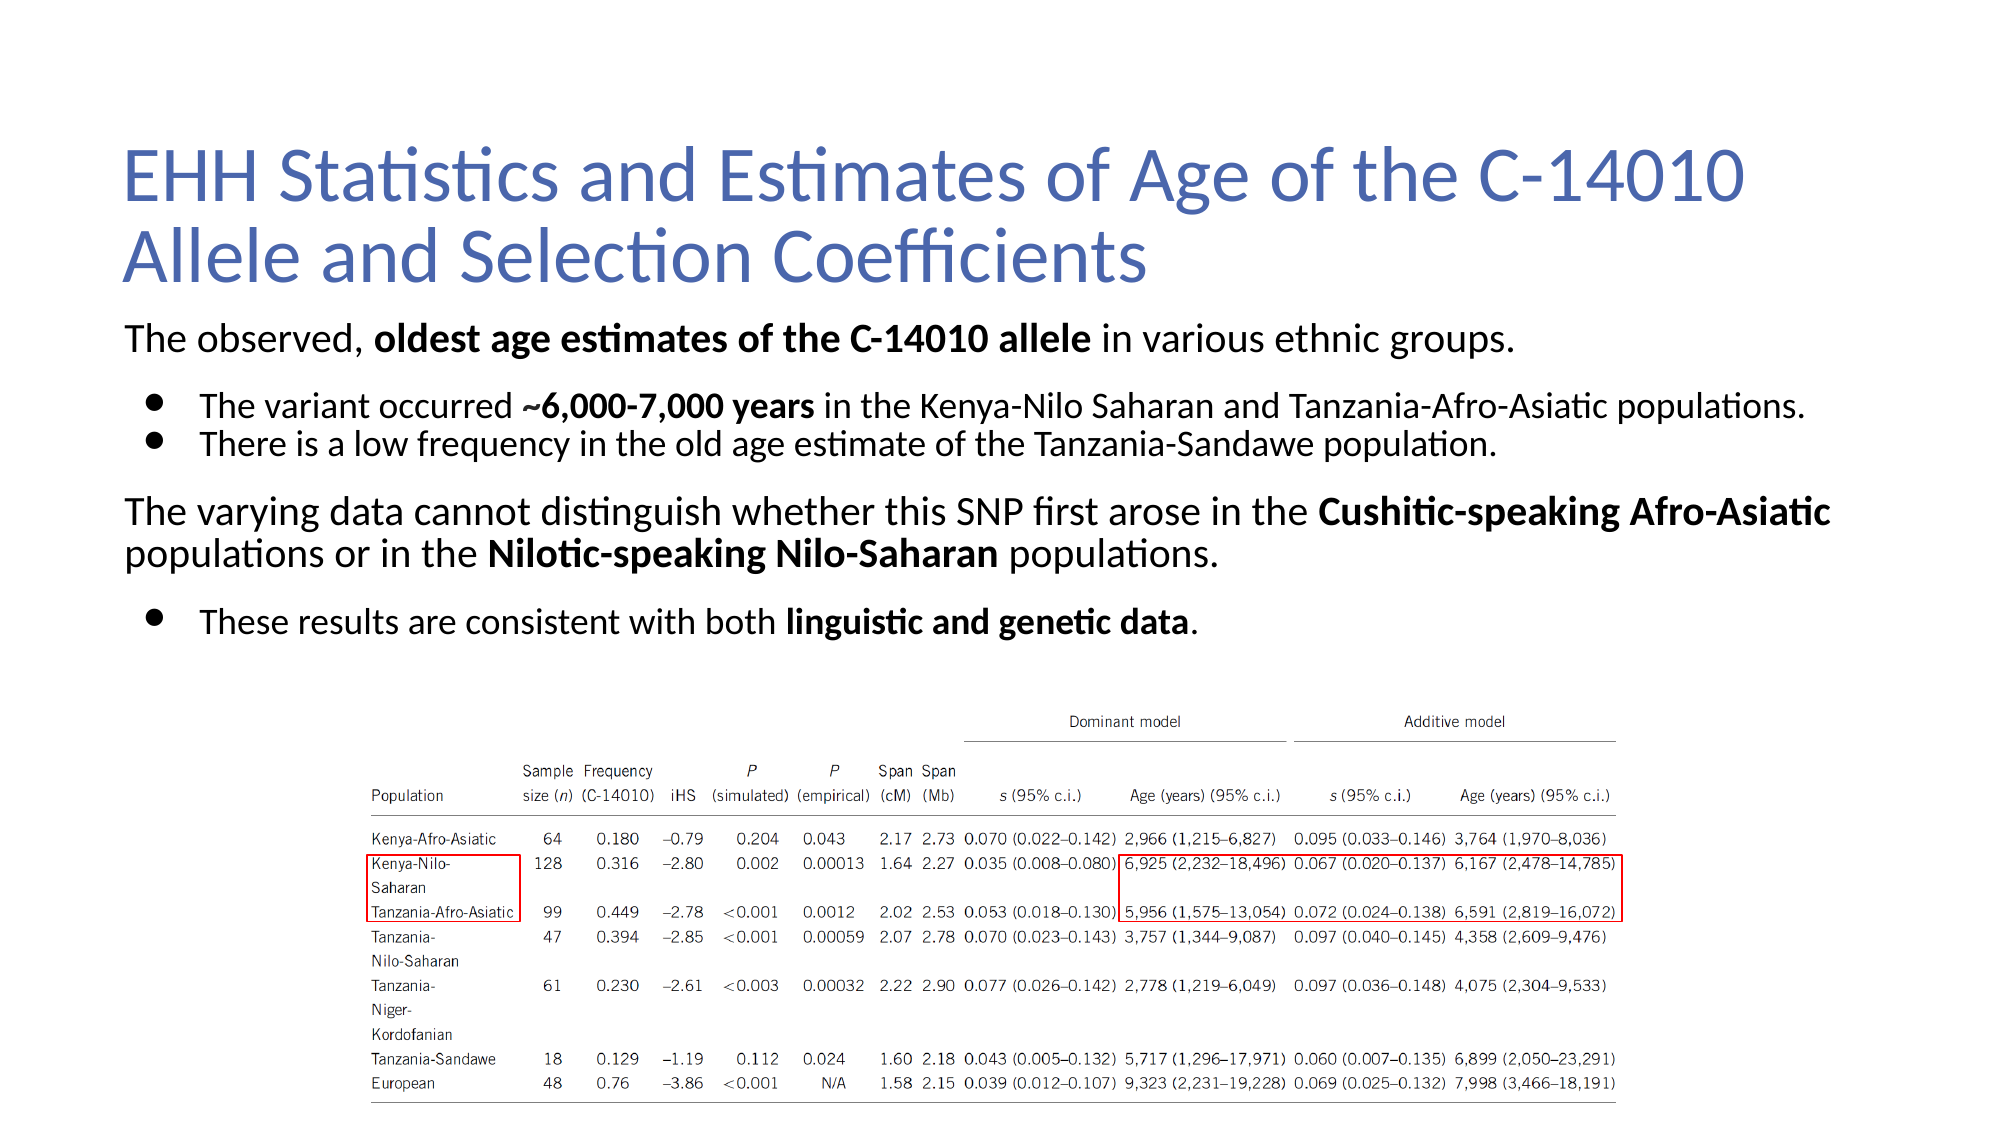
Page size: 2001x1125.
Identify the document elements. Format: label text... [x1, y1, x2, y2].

list The observed, oldest age estimates of the C-14010 allele in various ethnic groups. The variant occurred ~6,000-7,000 years in the Kenya-Nilo Saharan and Tanzania-Afro-Asiatic populations. There is a low frequency in the old age estimate of the Tanzania-Sandawe population. The varying data cannot distinguish whether this SNP first arose in the Cushitic-speaking Afro-Asiatic populations or in the Nilotic-speaking Nilo-Saharan populations. These results are consistent with both linguistic and genetic data. [109, 310, 1874, 690]
title EHH Statistics and Estimates of Age of the C-14010 Allele and Selection Coefficients [107, 81, 1875, 354]
picture [366, 708, 1634, 1106]
